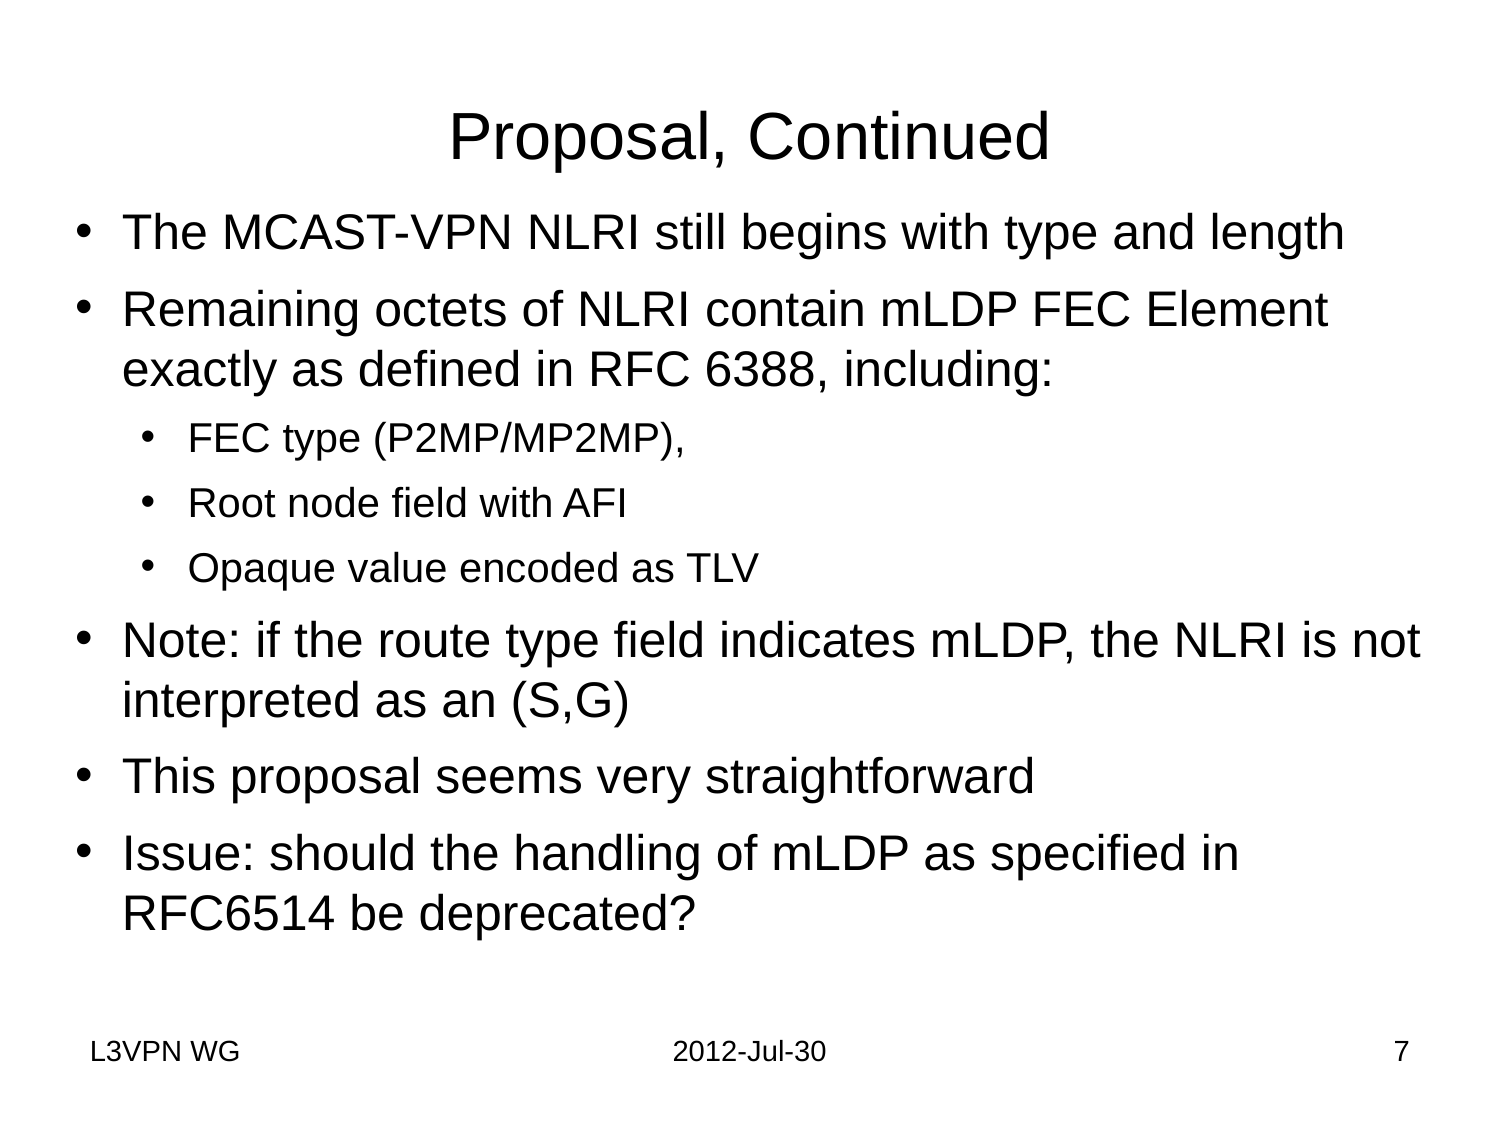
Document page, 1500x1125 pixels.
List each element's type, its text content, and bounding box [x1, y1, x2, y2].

slide_number L3VPN WG [74, 1024, 425, 1110]
list The MCAST-VPN NLRI still begins with type and length Remaining octets of NLRI contain mLDP FEC Element exactly as defined in RFC 6388, including: FEC type (P2MP/MP2MP), Root node field with AFI Opaque value encoded as TLV Note: if the route type field indicates mLDP, the NLRI is not interpreted as an (S,G) This proposal seems very straightforward Issue: should the handling of mLDP as specified in RFC6514 be deprecated? [74, 199, 1426, 1013]
slide_number 7 [1074, 1024, 1425, 1103]
footer 2012-Jul-30 [512, 1024, 988, 1103]
title Proposal, Continued [74, 52, 1426, 199]
